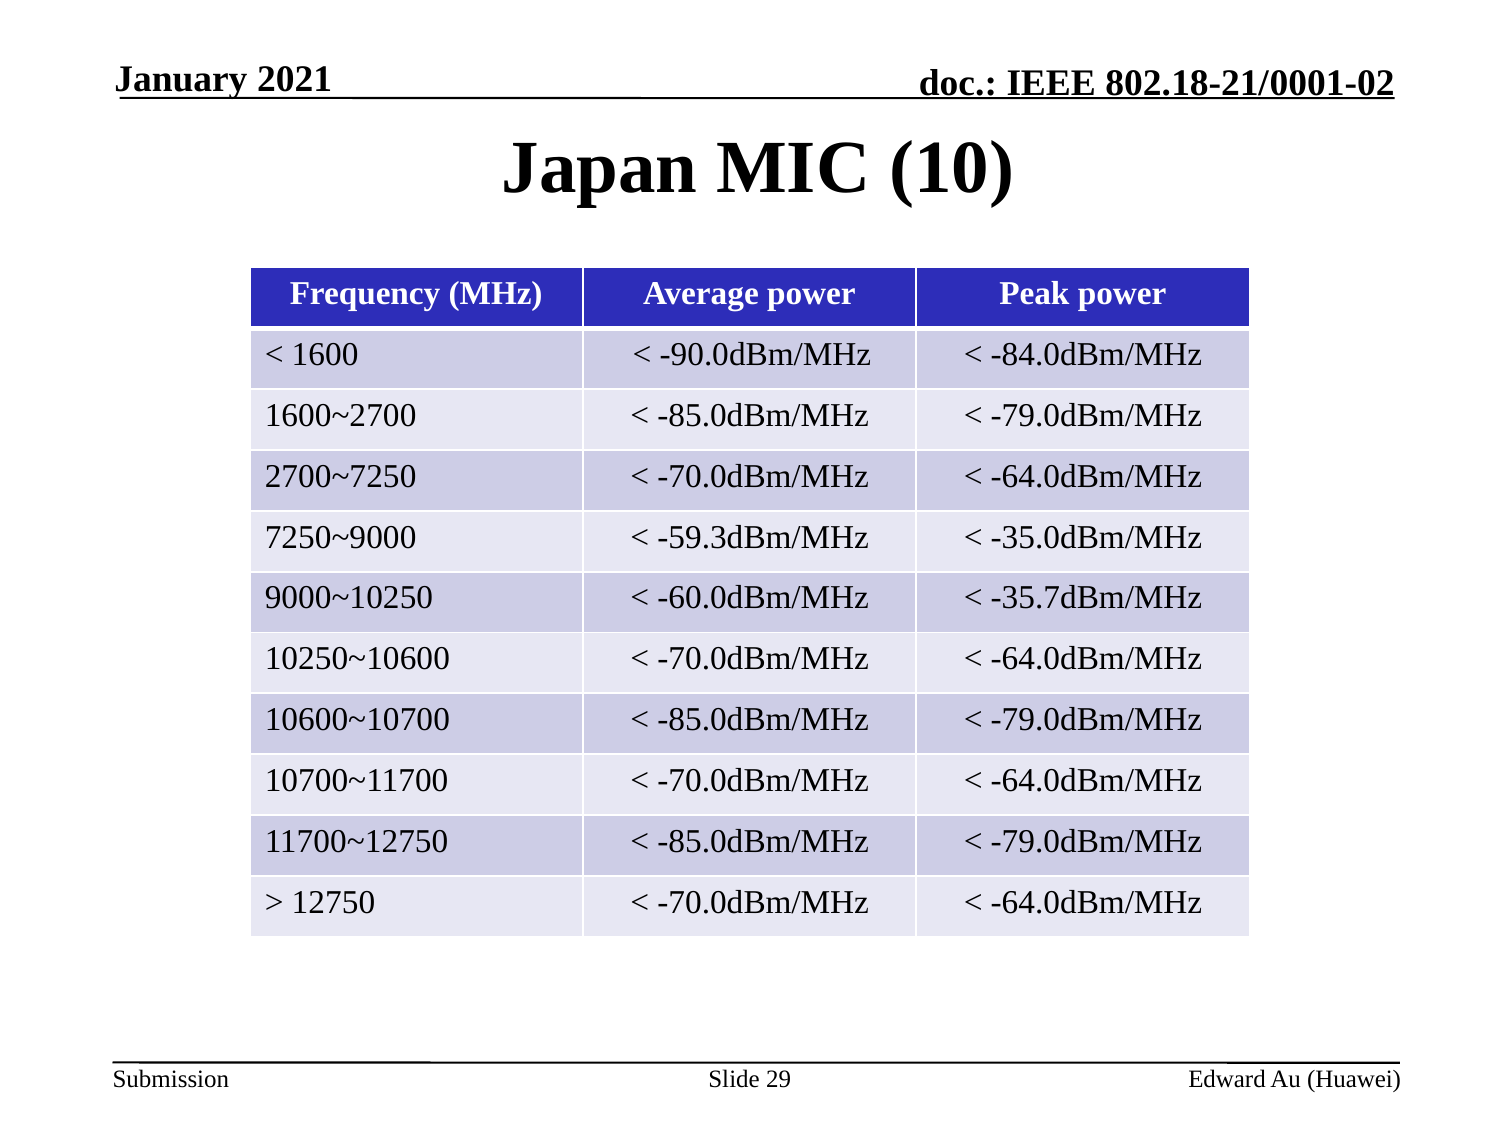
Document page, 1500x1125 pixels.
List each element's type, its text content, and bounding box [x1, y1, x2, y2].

table_cell < -79.0dBm/MHz [917, 816, 1249, 875]
table_cell < -64.0dBm/MHz [917, 755, 1249, 814]
table_cell < -85.0dBm/MHz [584, 816, 915, 875]
table_cell < -59.3dBm/MHz [584, 512, 915, 571]
table_cell < -35.7dBm/MHz [917, 573, 1249, 632]
table_cell 2700~7250 [251, 451, 582, 510]
table_header Frequency (MHz) [251, 268, 582, 326]
table_cell 7250~9000 [251, 512, 582, 571]
table_cell < 1600 [251, 331, 582, 388]
table_cell < -35.0dBm/MHz [917, 512, 1249, 571]
table_cell < -64.0dBm/MHz [917, 451, 1249, 510]
table_cell 11700~12750 [251, 816, 582, 875]
table_cell < -70.0dBm/MHz [584, 755, 915, 814]
table_cell < -64.0dBm/MHz [917, 633, 1249, 692]
slide_number Slide 29 [699, 1061, 800, 1123]
table_cell < -85.0dBm/MHz [584, 390, 915, 449]
table_cell 10700~11700 [251, 755, 582, 814]
table_header Peak power [917, 268, 1249, 326]
table_cell 10250~10600 [251, 633, 582, 692]
table_cell < -90.0dBm/MHz [584, 331, 915, 388]
table_cell < -60.0dBm/MHz [584, 573, 915, 632]
title Japan MIC (10) [120, 99, 1396, 226]
table_cell < -64.0dBm/MHz [917, 877, 1249, 936]
table_cell 10600~10700 [251, 694, 582, 753]
table_cell < -70.0dBm/MHz [584, 633, 915, 692]
table_cell < -84.0dBm/MHz [917, 331, 1249, 388]
table_header Average power [584, 268, 915, 326]
table_cell < -70.0dBm/MHz [584, 877, 915, 936]
table_cell > 12750 [251, 877, 582, 936]
table_cell < -79.0dBm/MHz [917, 694, 1249, 753]
table_cell 9000~10250 [251, 573, 582, 632]
table_cell < -85.0dBm/MHz [584, 694, 915, 753]
table_cell 1600~2700 [251, 390, 582, 449]
footer Edward Au (Huawei) [902, 1061, 1402, 1093]
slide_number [114, 54, 493, 100]
table_cell < -70.0dBm/MHz [584, 451, 915, 510]
table_cell < -79.0dBm/MHz [917, 390, 1249, 449]
